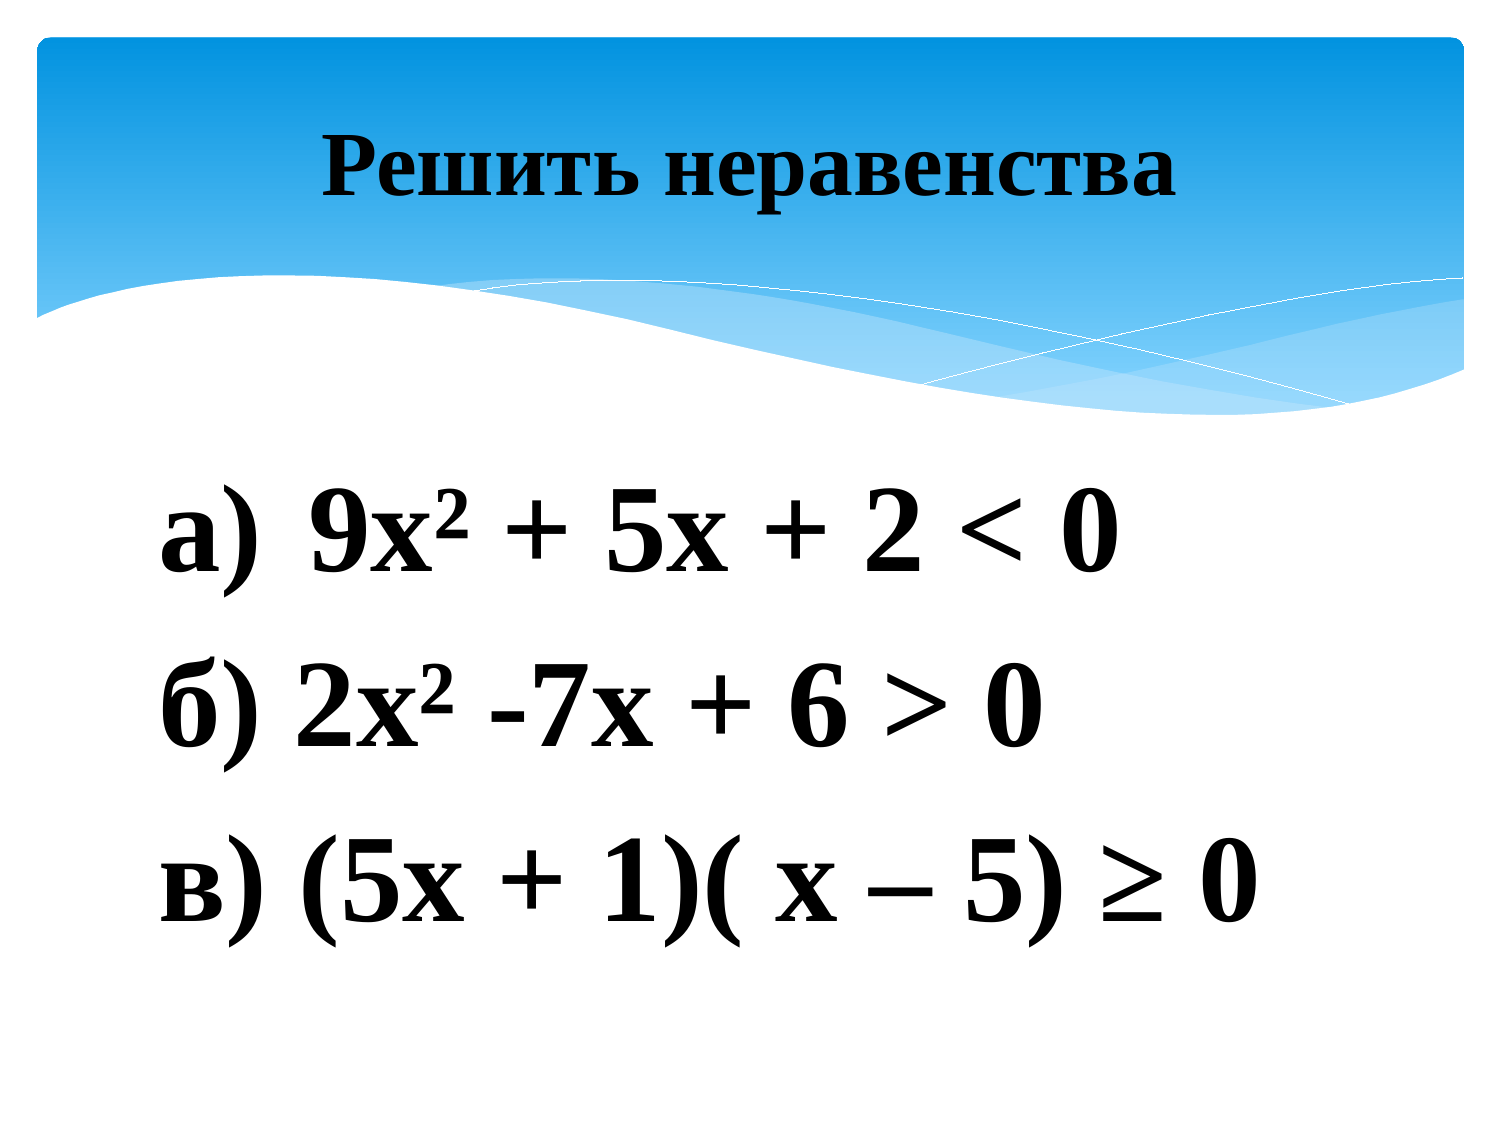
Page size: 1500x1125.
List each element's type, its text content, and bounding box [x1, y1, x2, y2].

list а) 9х² + 5х + 2 < 0 б) 2х² -7х + 6 > 0 в) (5х + 1)( х – 5) ≥ 0 [143, 438, 1359, 1005]
title Решить неравенства [75, 55, 1425, 261]
